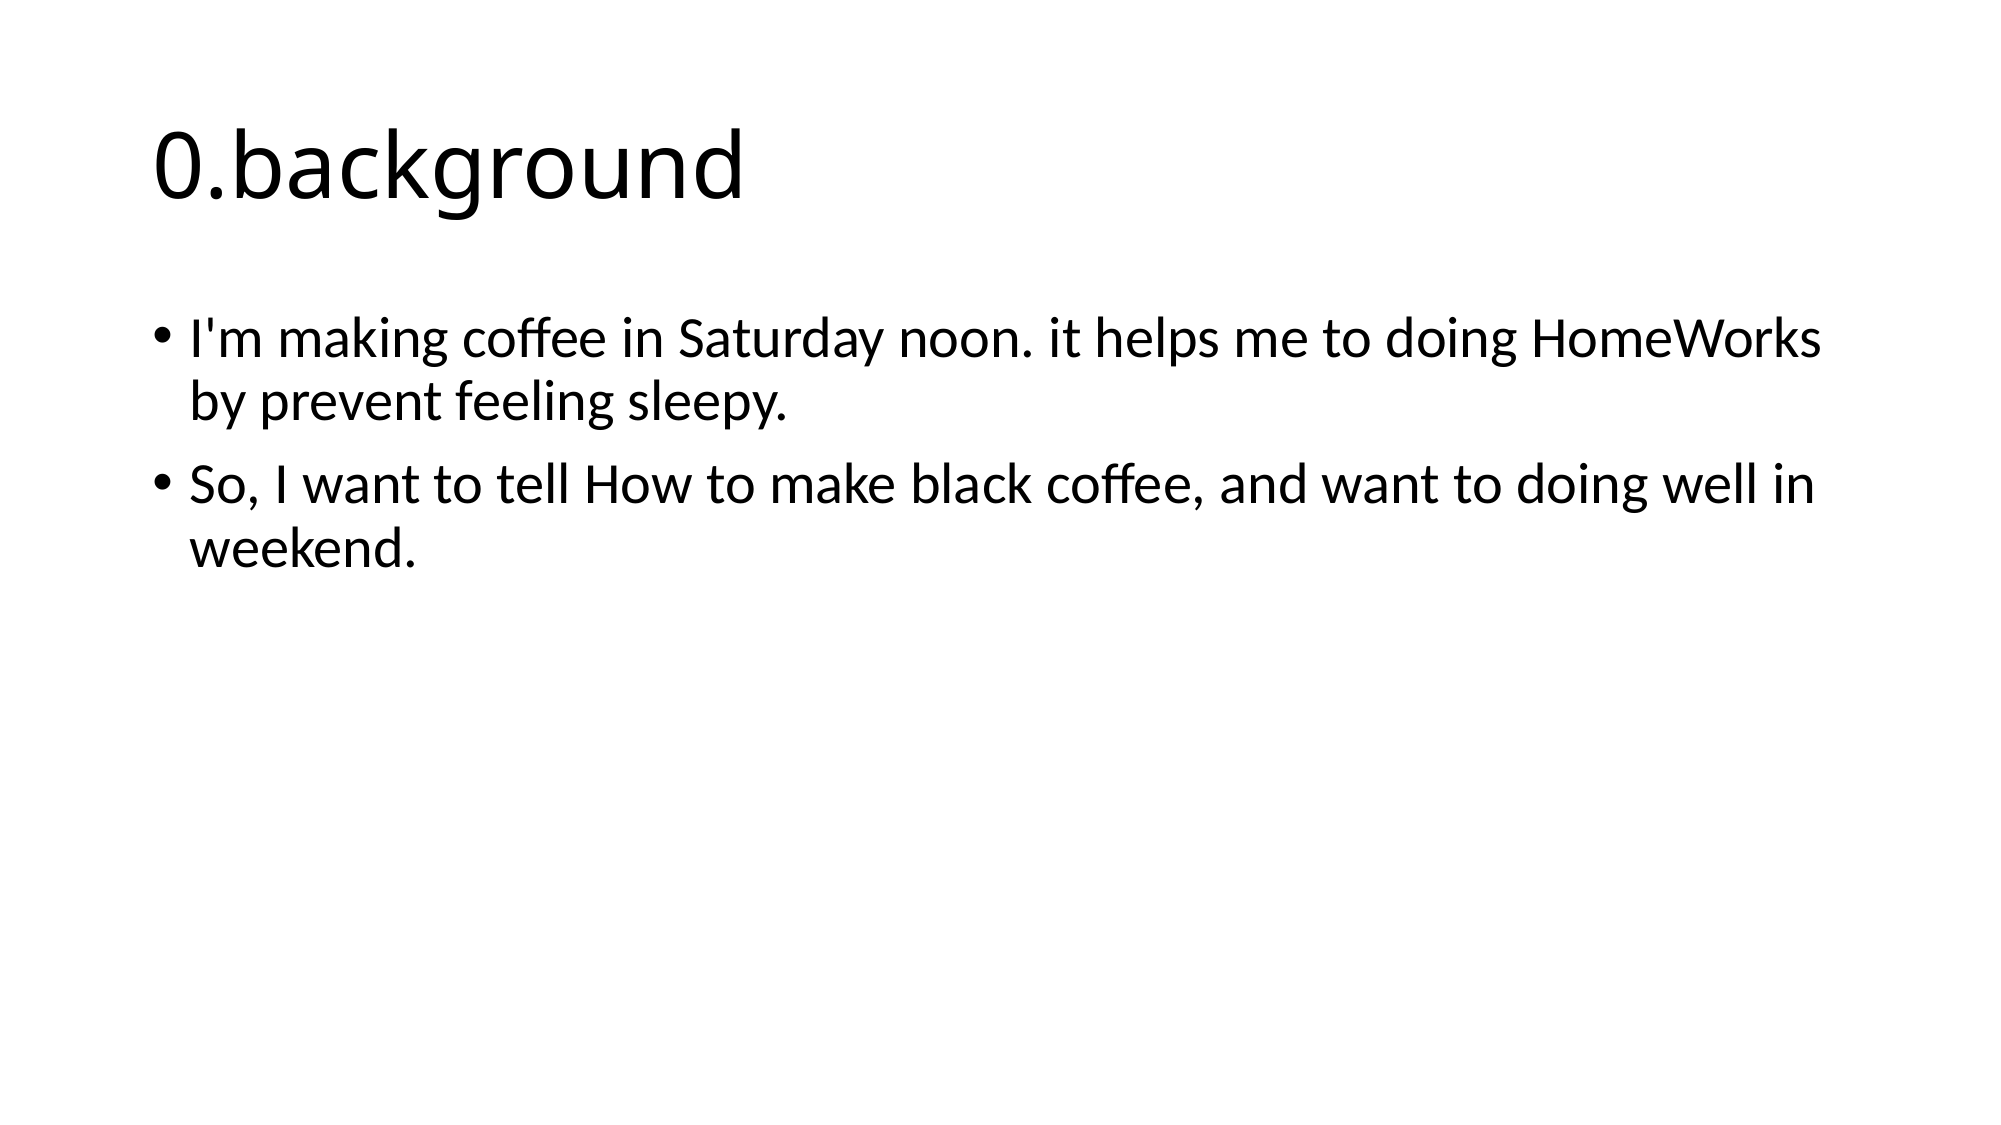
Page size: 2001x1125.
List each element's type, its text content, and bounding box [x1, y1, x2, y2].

title 0.background [137, 59, 1863, 278]
list I'm making coffee in Saturday noon. it helps me to doing HomeWorks by prevent feeling sleepy. So, I want to tell How to make black coffee, and want to doing well in weekend. [137, 299, 1863, 1014]
